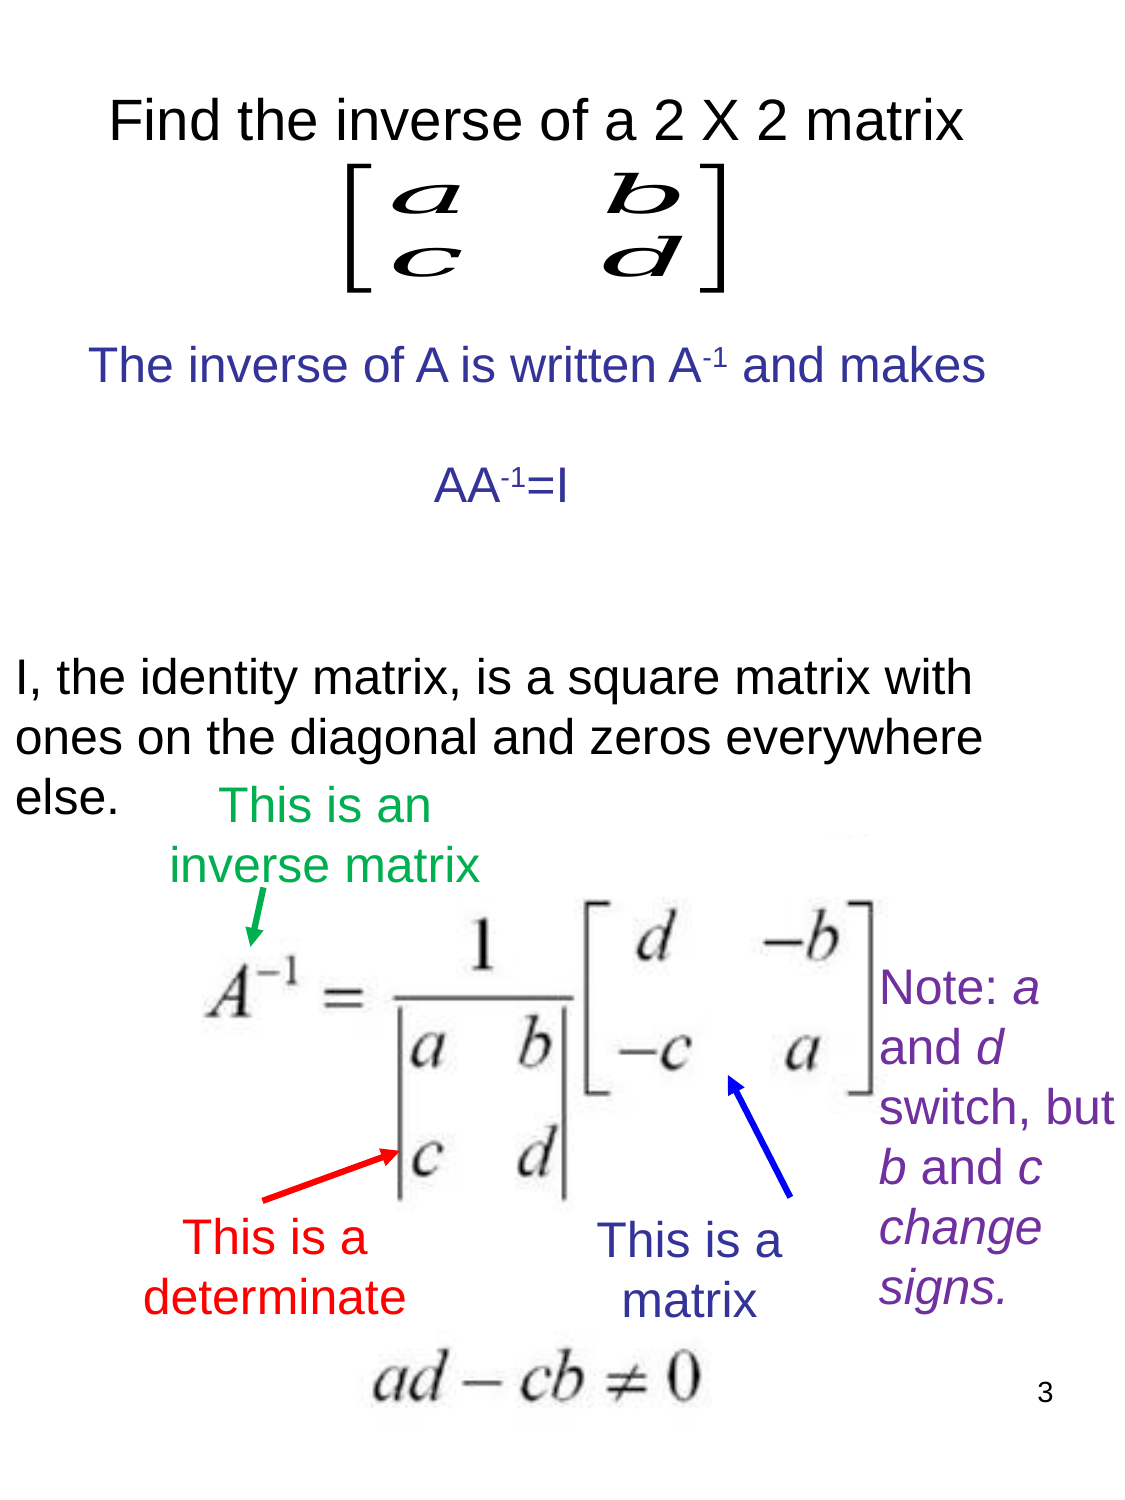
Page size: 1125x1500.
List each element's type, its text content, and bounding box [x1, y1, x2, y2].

text_box The inverse of A is written A-1 and makes AA-1=I [73, 324, 1002, 520]
text_box This is an inverse matrix [150, 765, 500, 832]
text_box Note: a and d switch, but b and c change signs. [959, 946, 1125, 1322]
slide_number 3 [958, 1365, 1069, 1471]
text_box Find the inverse of a 2 X 2 matrix [93, 75, 981, 160]
text_box I, the identity matrix, is a square matrix with ones on the diagonal and zeros everywhere else. [0, 637, 1073, 833]
picture [124, 834, 955, 1468]
